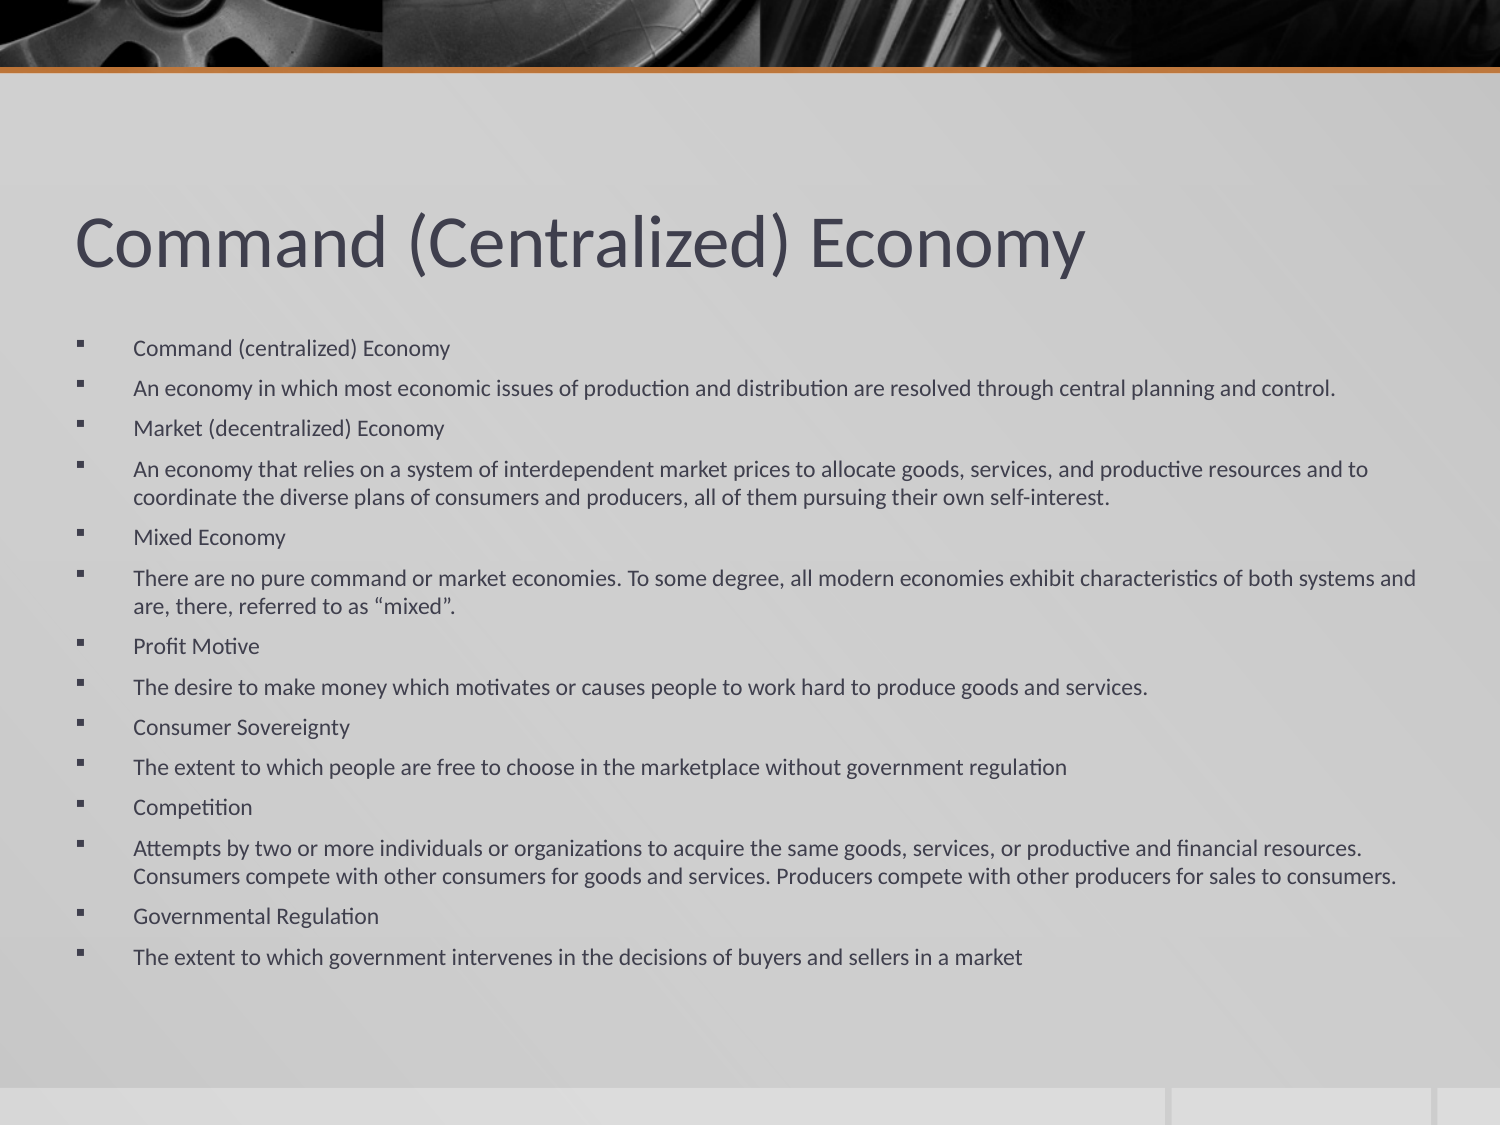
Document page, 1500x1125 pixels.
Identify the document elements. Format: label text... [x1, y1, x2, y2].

picture [0, 0, 1500, 67]
list Command (centralized) Economy An economy in which most economic issues of production and distribution are resolved through central planning and control. Market (decentralized) Economy An economy that relies on a system of interdependent market prices to allocate goods, services, and productive resources and to coordinate the diverse plans of consumers and producers, all of them pursuing their own self-interest. Mixed Economy There are no pure command or market economies. To some degree, all modern economies exhibit characteristics of both systems and are, there, referred to as “mixed”. Profit Motive The desire to make money which motivates or causes people to work hard to produce goods and services. Consumer Sovereignty The extent to which people are free to choose in the marketplace without government regulation Competition Attempts by two or more individuals or organizations to acquire the same goods, services, or productive and financial resources. Consumers compete with other consumers for goods and services. Producers compete with other producers for sales to consumers. Governmental Regulation The extent to which government intervenes in the decisions of buyers and sellers in a market [75, 324, 1425, 1005]
title Command (Centralized) Economy [75, 162, 1425, 313]
